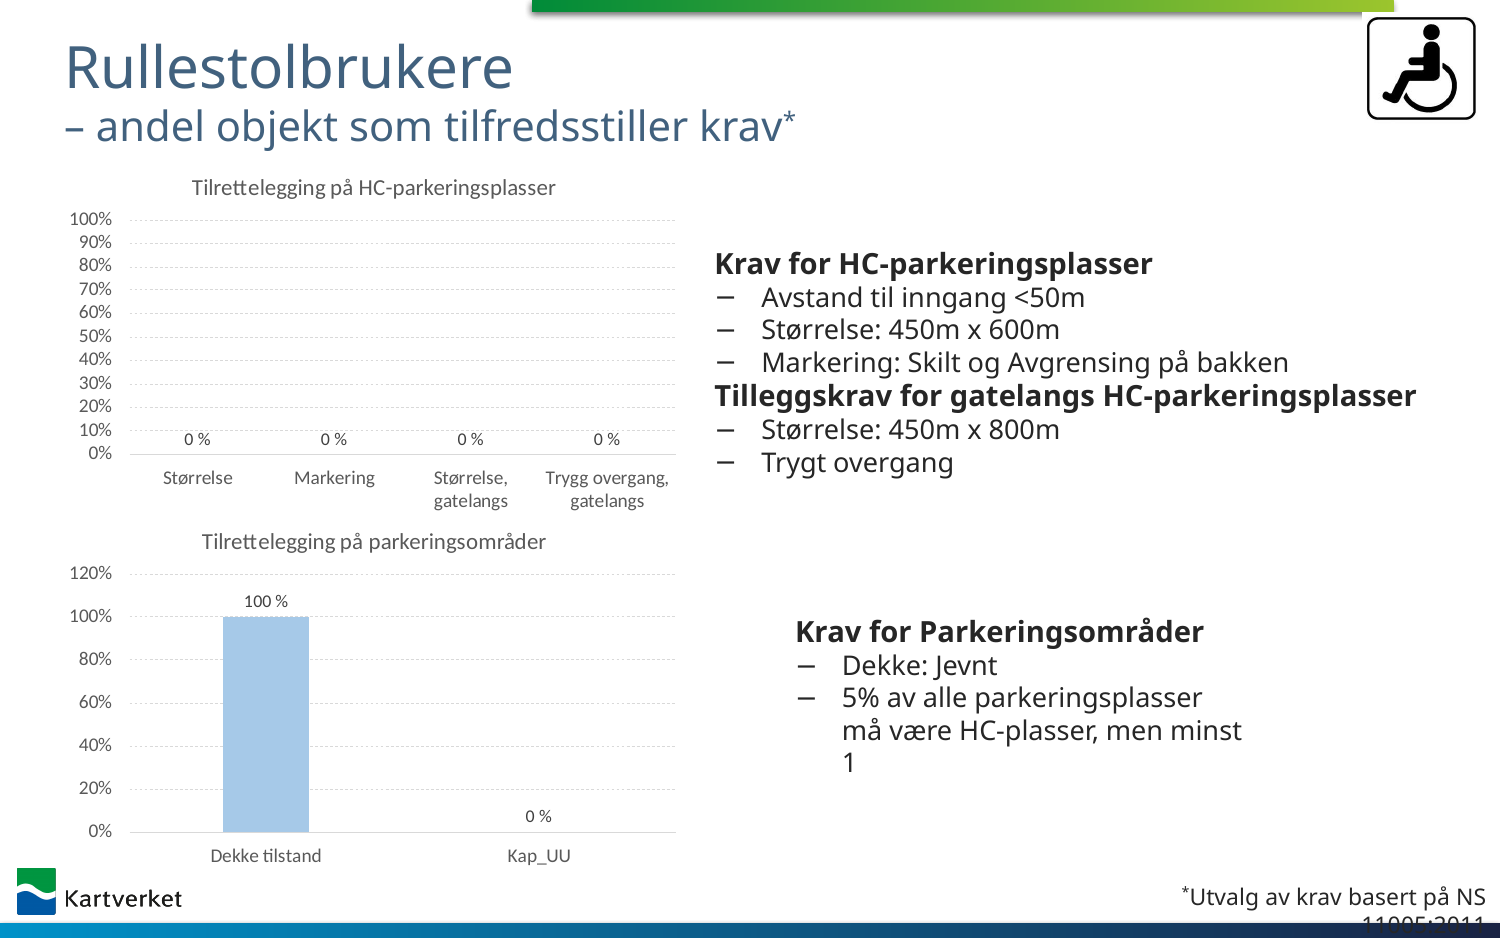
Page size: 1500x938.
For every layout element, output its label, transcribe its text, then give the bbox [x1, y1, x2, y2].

picture [62, 520, 687, 874]
picture [1362, 12, 1481, 126]
text_box Krav for HC-parkeringsplasser Avstand til inngang <50m Størrelse: 450m x 600m Markering: Skilt og Avgrensing på bakken Tilleggskrav for gatelangs HC-parkeringsplasser Størrelse: 450m x 800m Trygt overgang [699, 237, 1433, 485]
text_box Krav for Parkeringsområder Dekke: Jevnt 5% av alle parkeringsplasser må være HC-plasser, men minst 1 [780, 605, 1261, 786]
text_box Rullestolbrukere – andel objekt som tilfredsstiller krav* [49, 25, 1431, 158]
picture [62, 166, 687, 519]
text_box *Utvalg av krav basert på NS 11005:2011 [1068, 873, 1500, 938]
